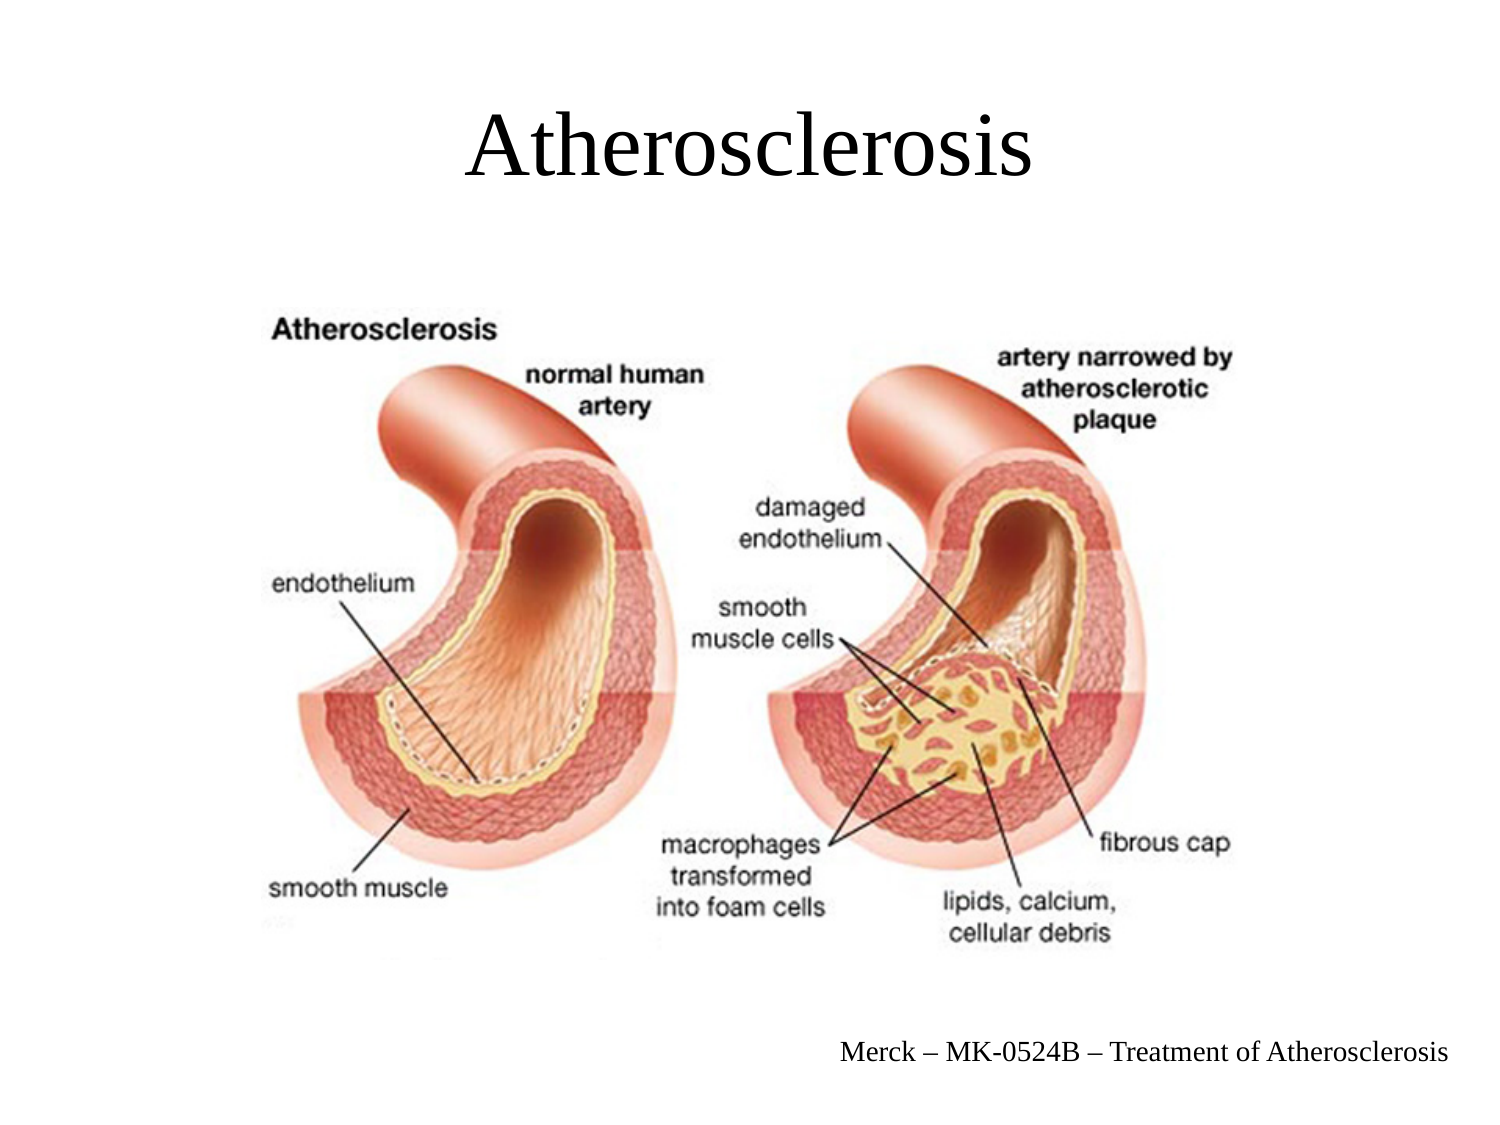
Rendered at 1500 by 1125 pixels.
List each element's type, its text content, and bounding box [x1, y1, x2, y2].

text_box Merck – MK-0524B – Treatment of Atherosclerosis [824, 1024, 1500, 1075]
title Atherosclerosis [74, 44, 1426, 233]
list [261, 307, 1239, 960]
